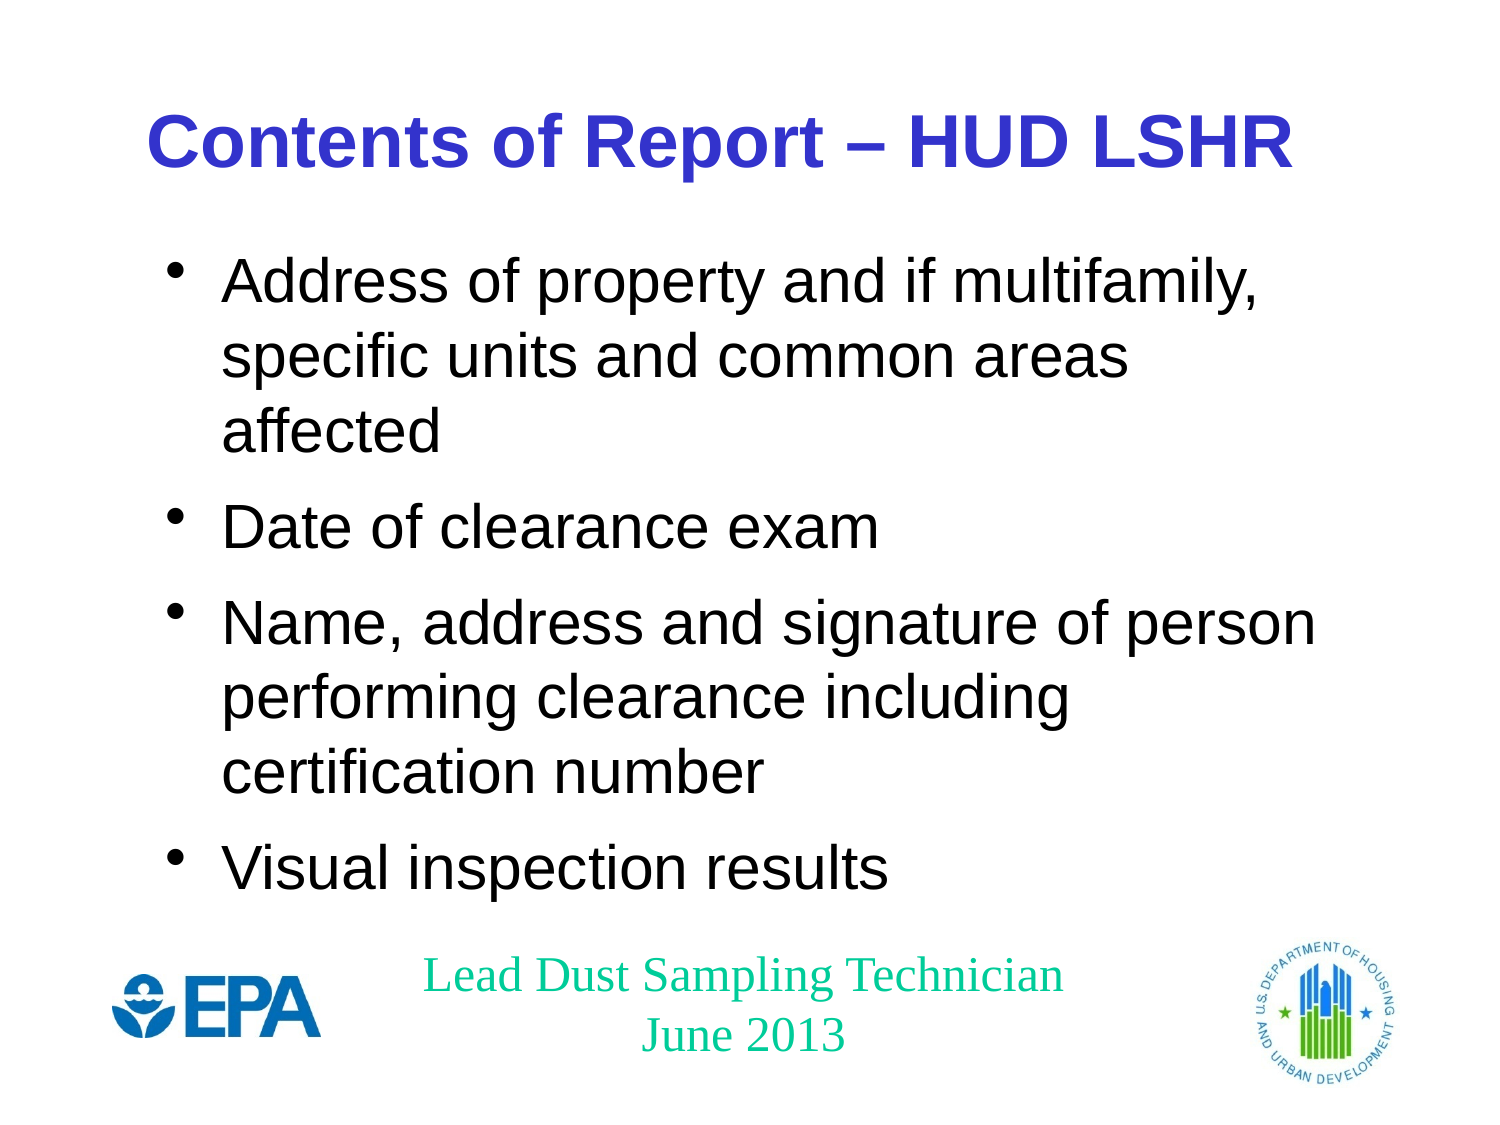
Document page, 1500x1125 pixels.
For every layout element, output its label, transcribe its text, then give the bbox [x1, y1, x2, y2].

picture [112, 974, 321, 1038]
list Address of property and if multifamily, specific units and common areas affected Date of clearance exam Name, address and signature of person performing clearance including certification number Visual inspection results [150, 232, 1349, 915]
picture [1250, 937, 1400, 1088]
title Contents of Report – HUD LSHR [131, 44, 1482, 232]
